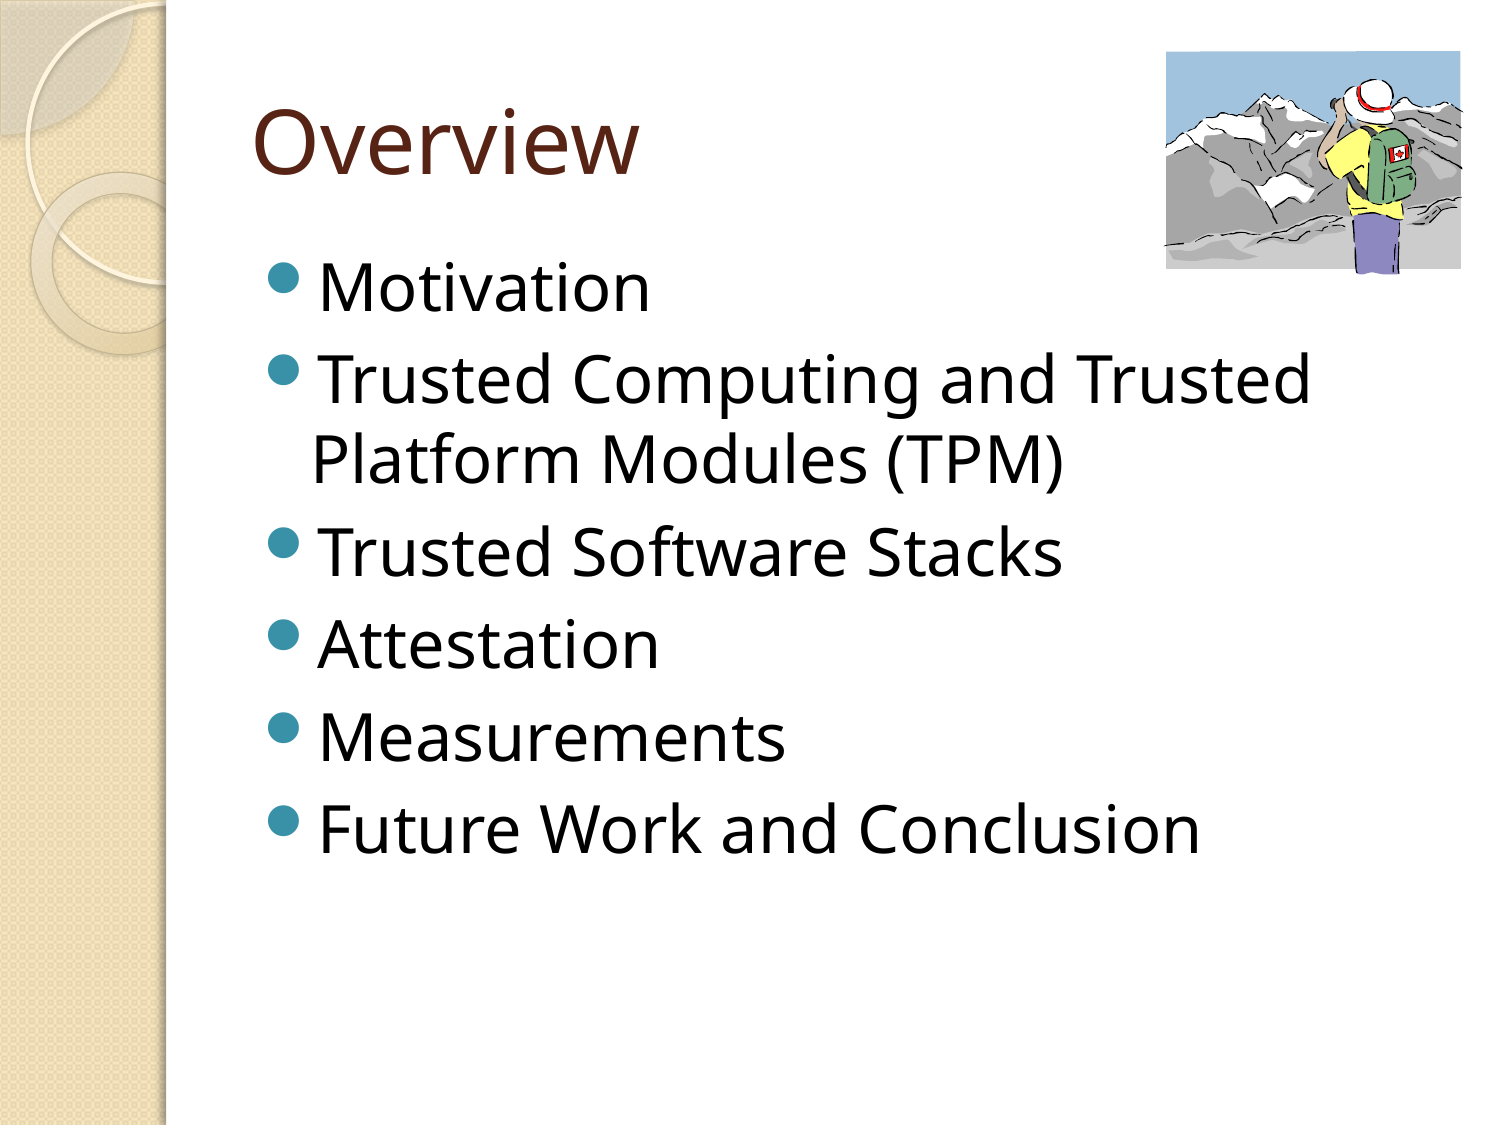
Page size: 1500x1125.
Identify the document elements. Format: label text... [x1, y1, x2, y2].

title Overview [235, 45, 1466, 233]
picture [1162, 49, 1465, 276]
list Motivation Trusted Computing and Trusted Platform Modules (TPM) Trusted Software Stacks Attestation Measurements Future Work and Conclusion [235, 237, 1466, 1025]
